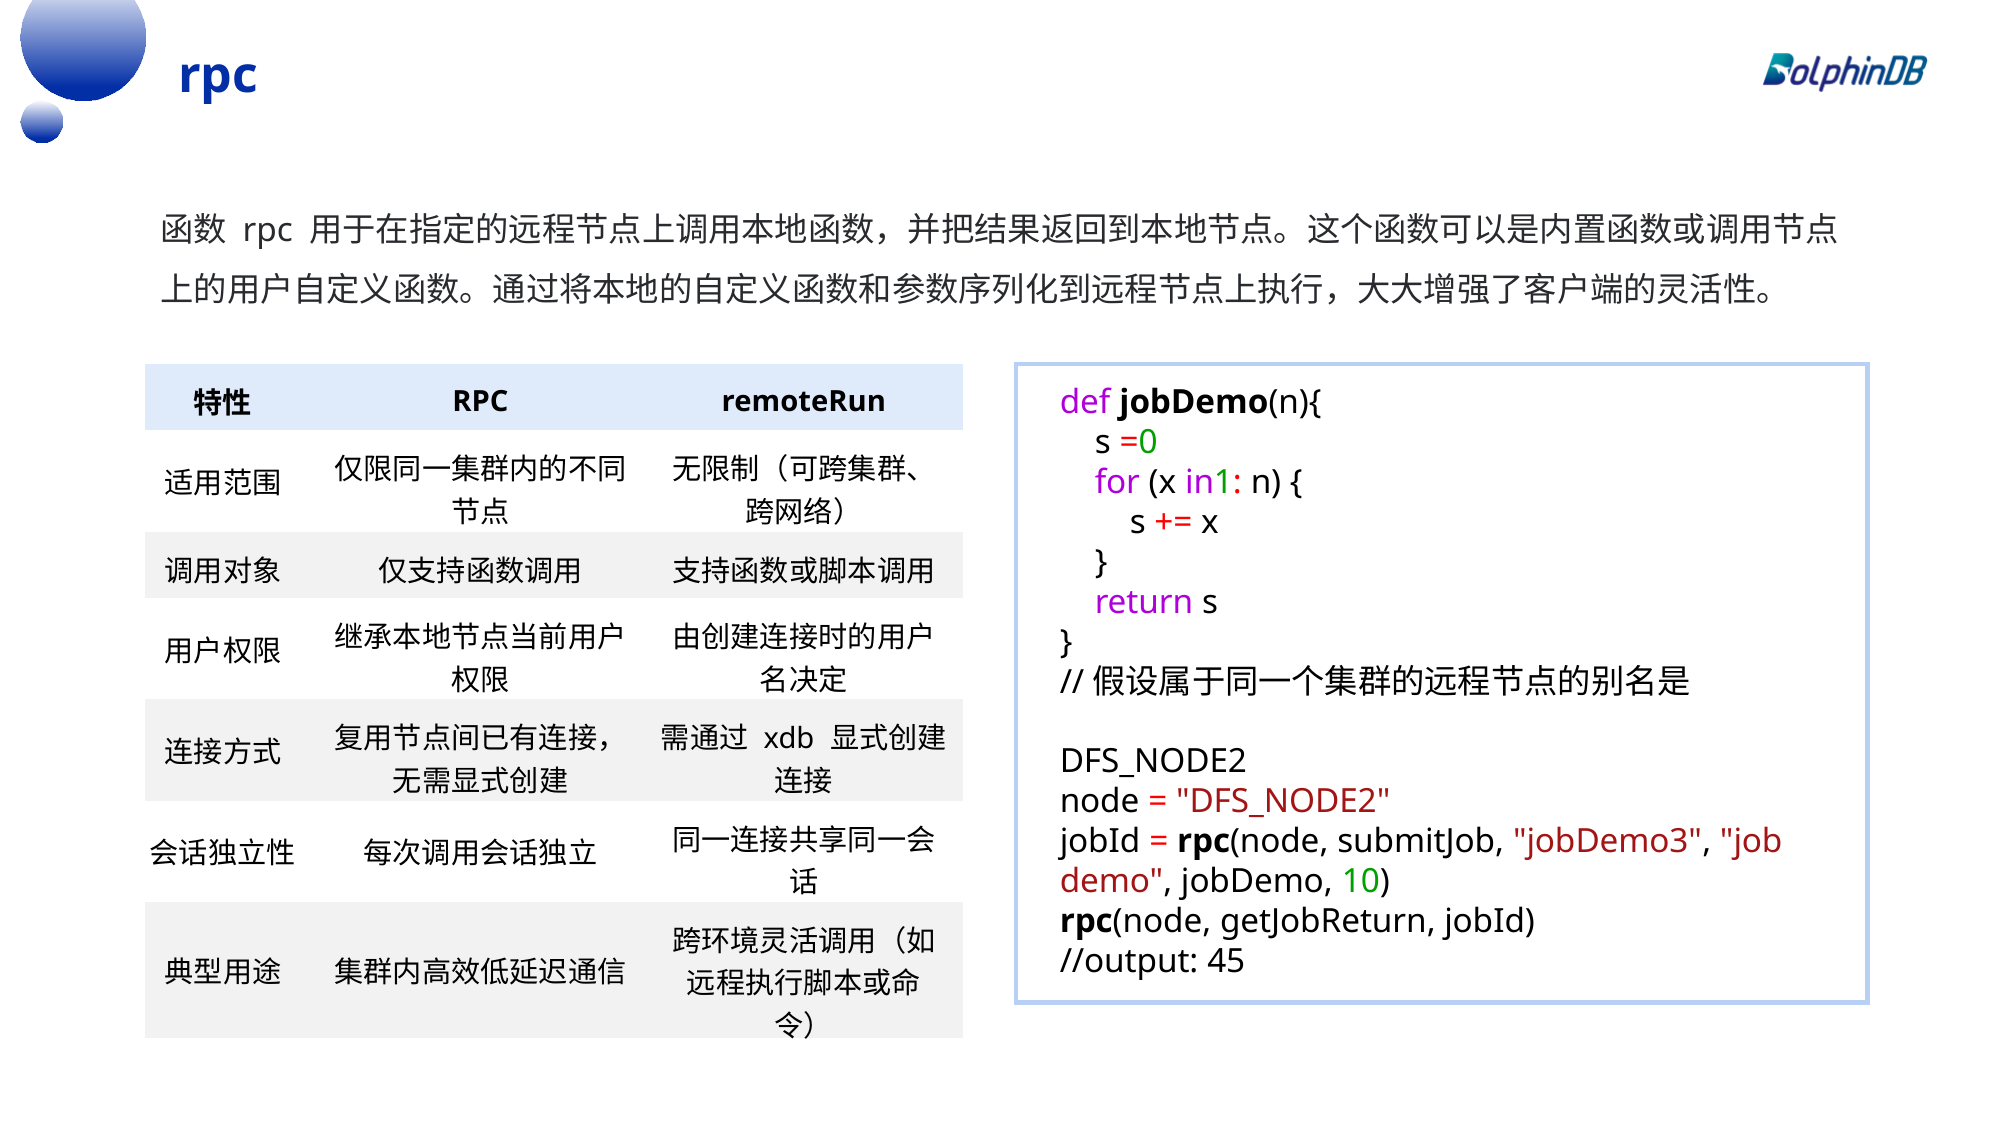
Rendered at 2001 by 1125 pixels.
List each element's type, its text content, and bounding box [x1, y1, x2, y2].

picture [1755, 47, 1929, 93]
text_box [19, 99, 64, 144]
table_cell 由创建连接时的用户名决定 [644, 598, 963, 699]
table_cell 适用范围 [145, 430, 317, 532]
table_cell 集群内高效低延迟通信 [317, 902, 644, 1038]
table_cell 无限制（可跨集群、跨网络） [644, 430, 963, 532]
table_cell 跨环境灵活调用（如远程执行脚本或命令） [644, 902, 963, 1038]
table_header RPC [317, 364, 644, 430]
table_cell 继承本地节点当前用户权限 [317, 598, 644, 699]
text_box 函数 rpc 用于在指定的远程节点上调用本地函数，并把结果返回到本地节点。这个函数可以是内置函数或调用节点上的用户自定义函数。通过将本地的自定义函数和参数序列化到远程节点上执行，大大增强了客户端的灵活性。 [145, 180, 1887, 316]
table_cell 用户权限 [145, 598, 317, 699]
table_cell 仅限同一集群内的不同节点 [317, 430, 644, 532]
table_cell 复用节点间已有连接，无需显式创建 [317, 699, 644, 801]
text_box [1015, 363, 1868, 1004]
table_cell 调用对象 [145, 532, 317, 598]
table_cell 连接方式 [145, 699, 317, 801]
table_cell 仅支持函数调用 [317, 532, 644, 598]
table_cell 需通过 xdb 显式创建连接 [644, 699, 963, 801]
table_cell 支持函数或脚本调用 [644, 532, 963, 598]
table_cell 典型用途 [145, 902, 317, 1038]
table_cell 每次调用会话独立 [317, 801, 644, 902]
table_header remoteRun [644, 364, 963, 430]
table_cell 同一连接共享同一会话 [644, 801, 963, 902]
table_cell 会话独立性 [145, 801, 317, 902]
text_box rpc [163, 35, 1545, 110]
text_box [19, 0, 147, 102]
table_header 特性 [145, 364, 317, 430]
